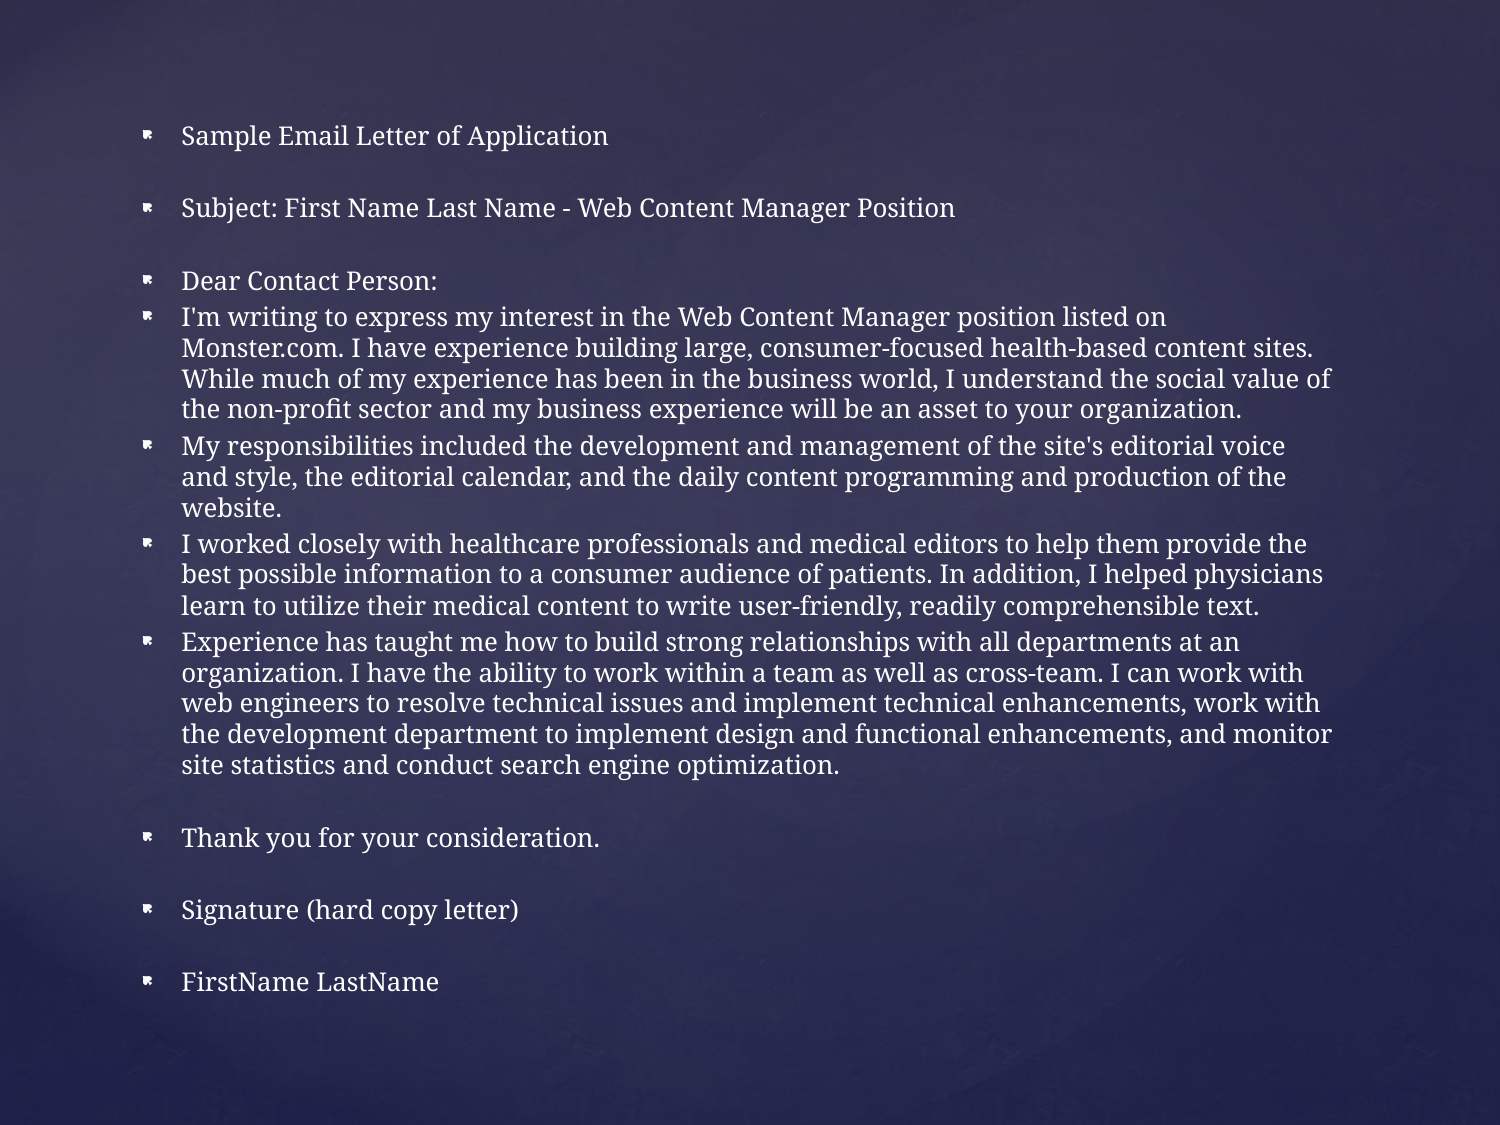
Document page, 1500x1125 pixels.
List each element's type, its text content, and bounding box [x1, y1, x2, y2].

list Sample Email Letter of Application Subject: First Name Last Name - Web Content Manager Position Dear Contact Person: I'm writing to express my interest in the Web Content Manager position listed on Monster.com. I have experience building large, consumer-focused health-based content sites. While much of my experience has been in the business world, I understand the social value of the non-profit sector and my business experience will be an asset to your organization. My responsibilities included the development and management of the site's editorial voice and style, the editorial calendar, and the daily content programming and production of the website. I worked closely with healthcare professionals and medical editors to help them provide the best possible information to a consumer audience of patients. In addition, I helped physicians learn to utilize their medical content to write user-friendly, readily comprehensible text. Experience has taught me how to build strong relationships with all departments at an organization. I have the ability to work within a team as well as cross-team. I can work with web engineers to resolve technical issues and implement technical enhancements, work with the development department to implement design and functional enhancements, and monitor site statistics and conduct search engine optimization. Thank you for your consideration. Signature (hard copy letter) FirstName LastName [123, 112, 1350, 1035]
